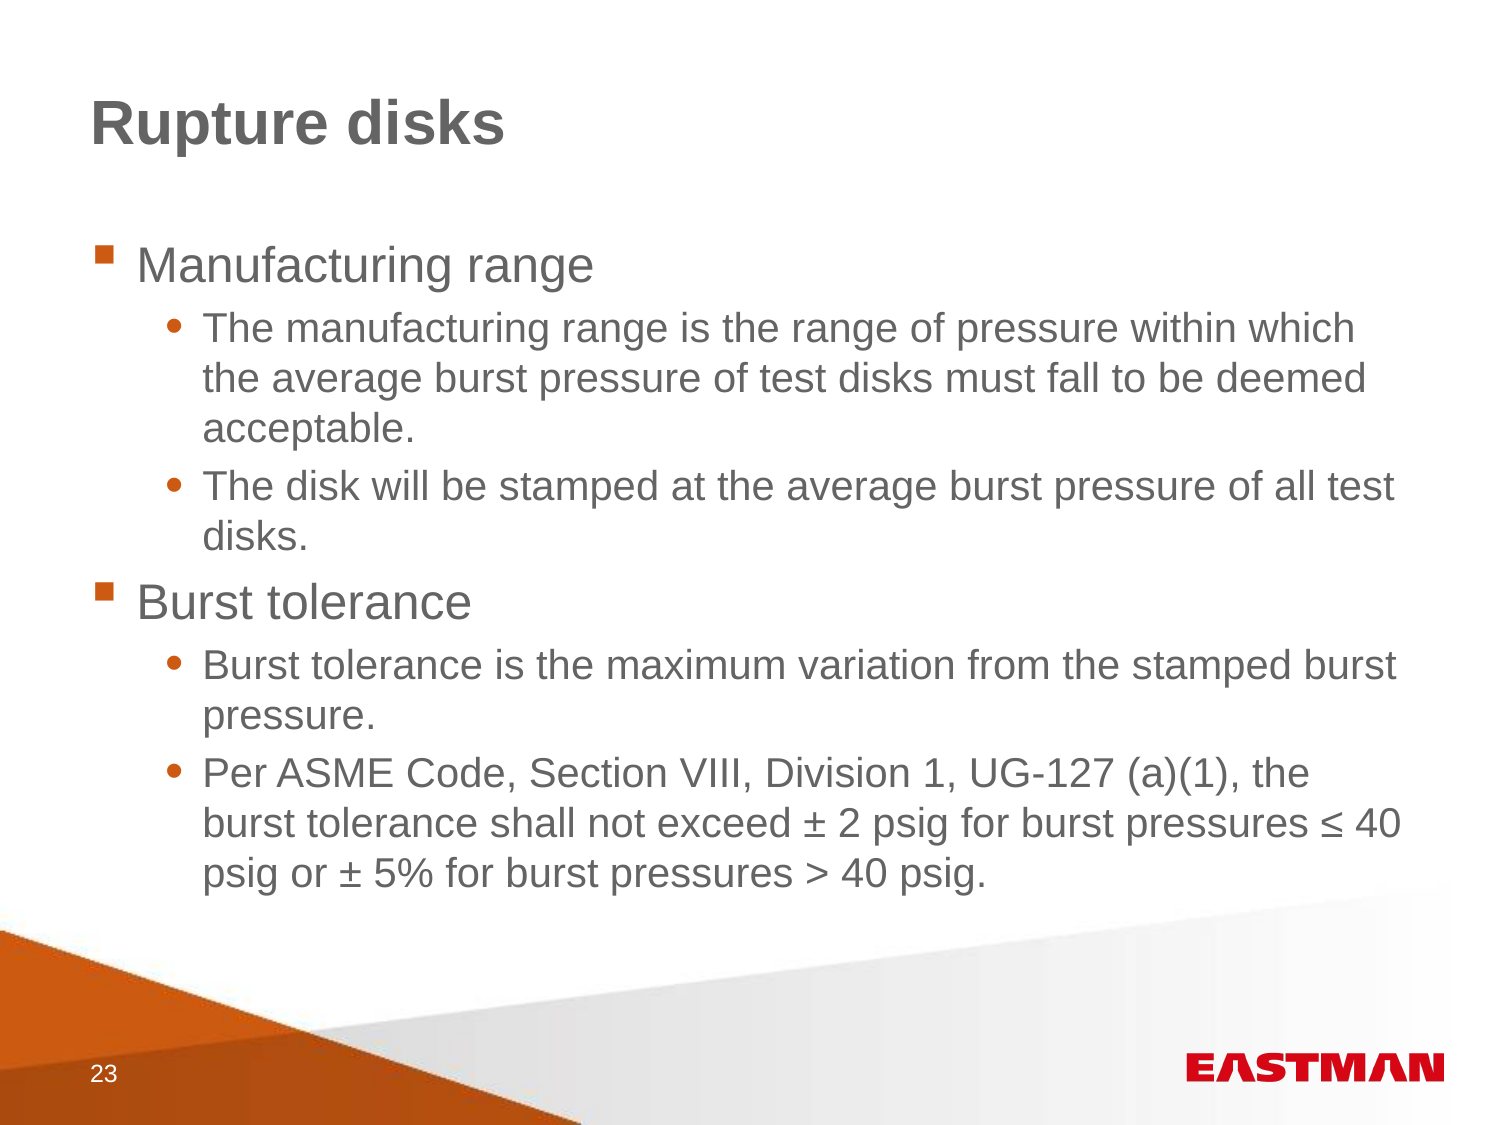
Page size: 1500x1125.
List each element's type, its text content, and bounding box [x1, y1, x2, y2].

picture [0, 859, 1500, 1125]
title Rupture disks [75, 75, 1425, 224]
slide_number 23 [75, 1042, 150, 1103]
list Manufacturing range The manufacturing range is the range of pressure within which the average burst pressure of test disks must fall to be deemed acceptable. The disk will be stamped at the average burst pressure of all test disks. Burst tolerance Burst tolerance is the maximum variation from the stamped burst pressure. Per ASME Code, Section VIII, Division 1, UG-127 (a)(1), the burst tolerance shall not exceed ± 2 psig for burst pressures ≤ 40 psig or ± 5% for burst pressures > 40 psig. [75, 224, 1425, 1005]
